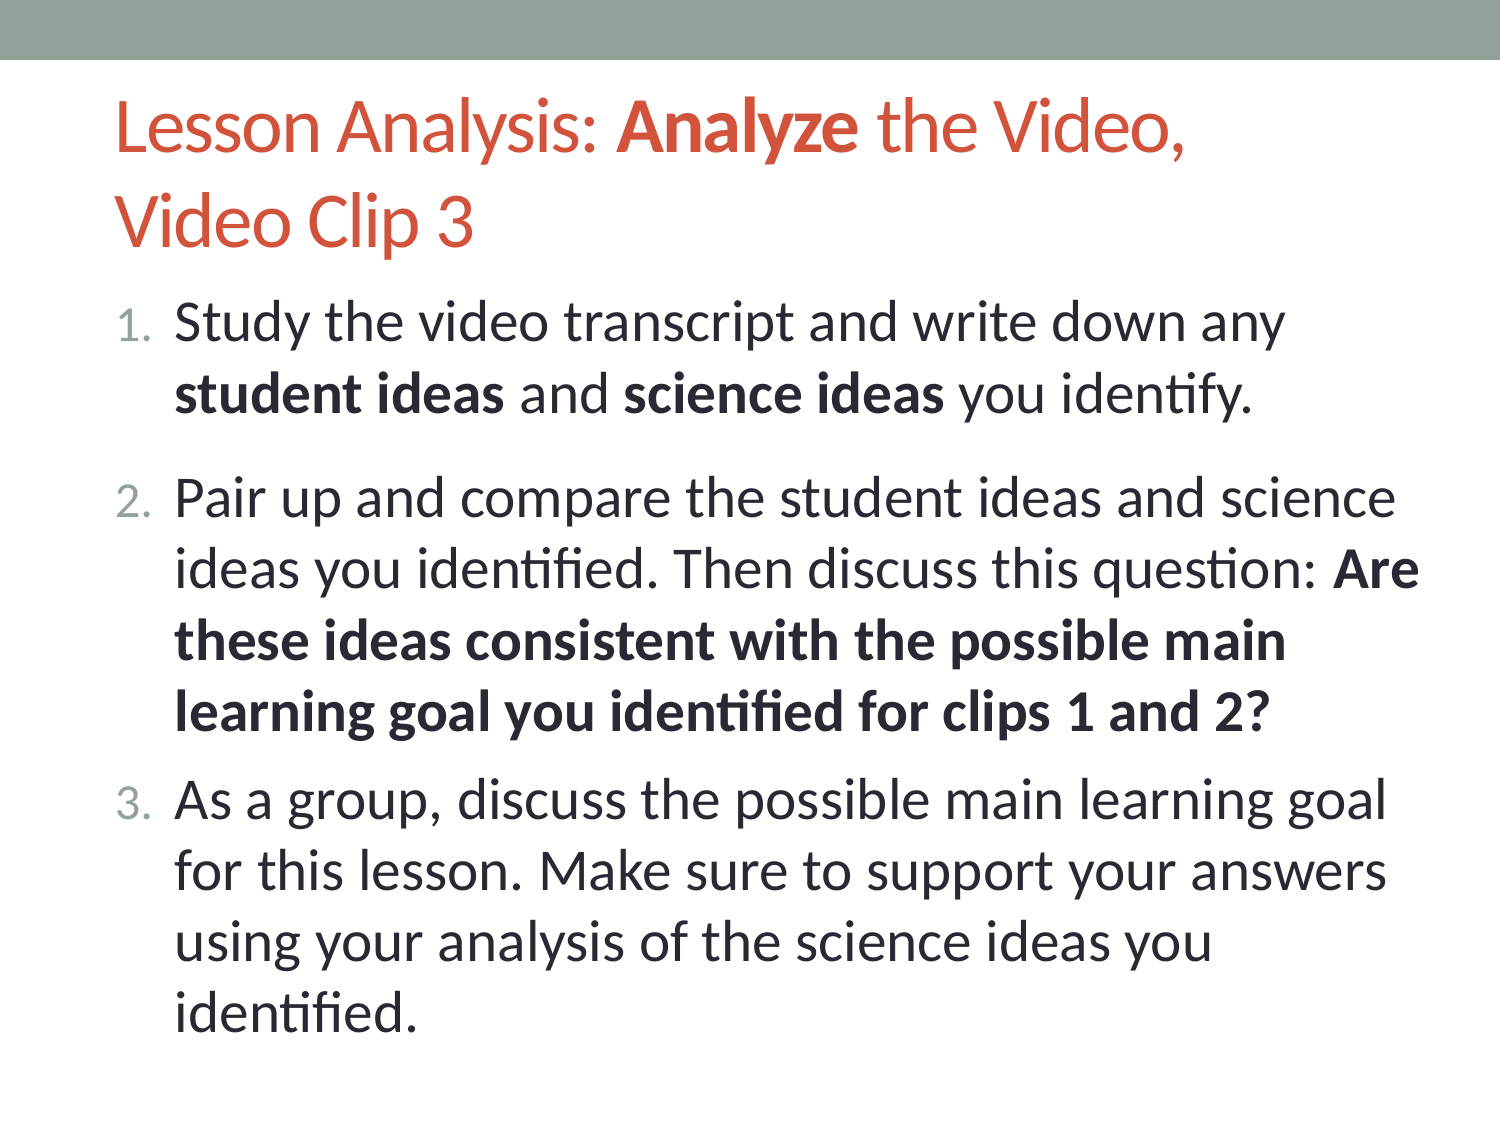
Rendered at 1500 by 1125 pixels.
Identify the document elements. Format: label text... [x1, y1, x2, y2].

list Study the video transcript and write down any student ideas and science ideas you identify. Pair up and compare the student ideas and science ideas you identified. Then discuss this question: Are these ideas consistent with the possible main learning goal you identified for clips 1 and 2? As a group, discuss the possible main learning goal for this lesson. Make sure to support your answers using your analysis of the science ideas you identified. [99, 275, 1475, 1075]
title Lesson Analysis: Analyze the Video, Video Clip 3 [99, 87, 1425, 250]
